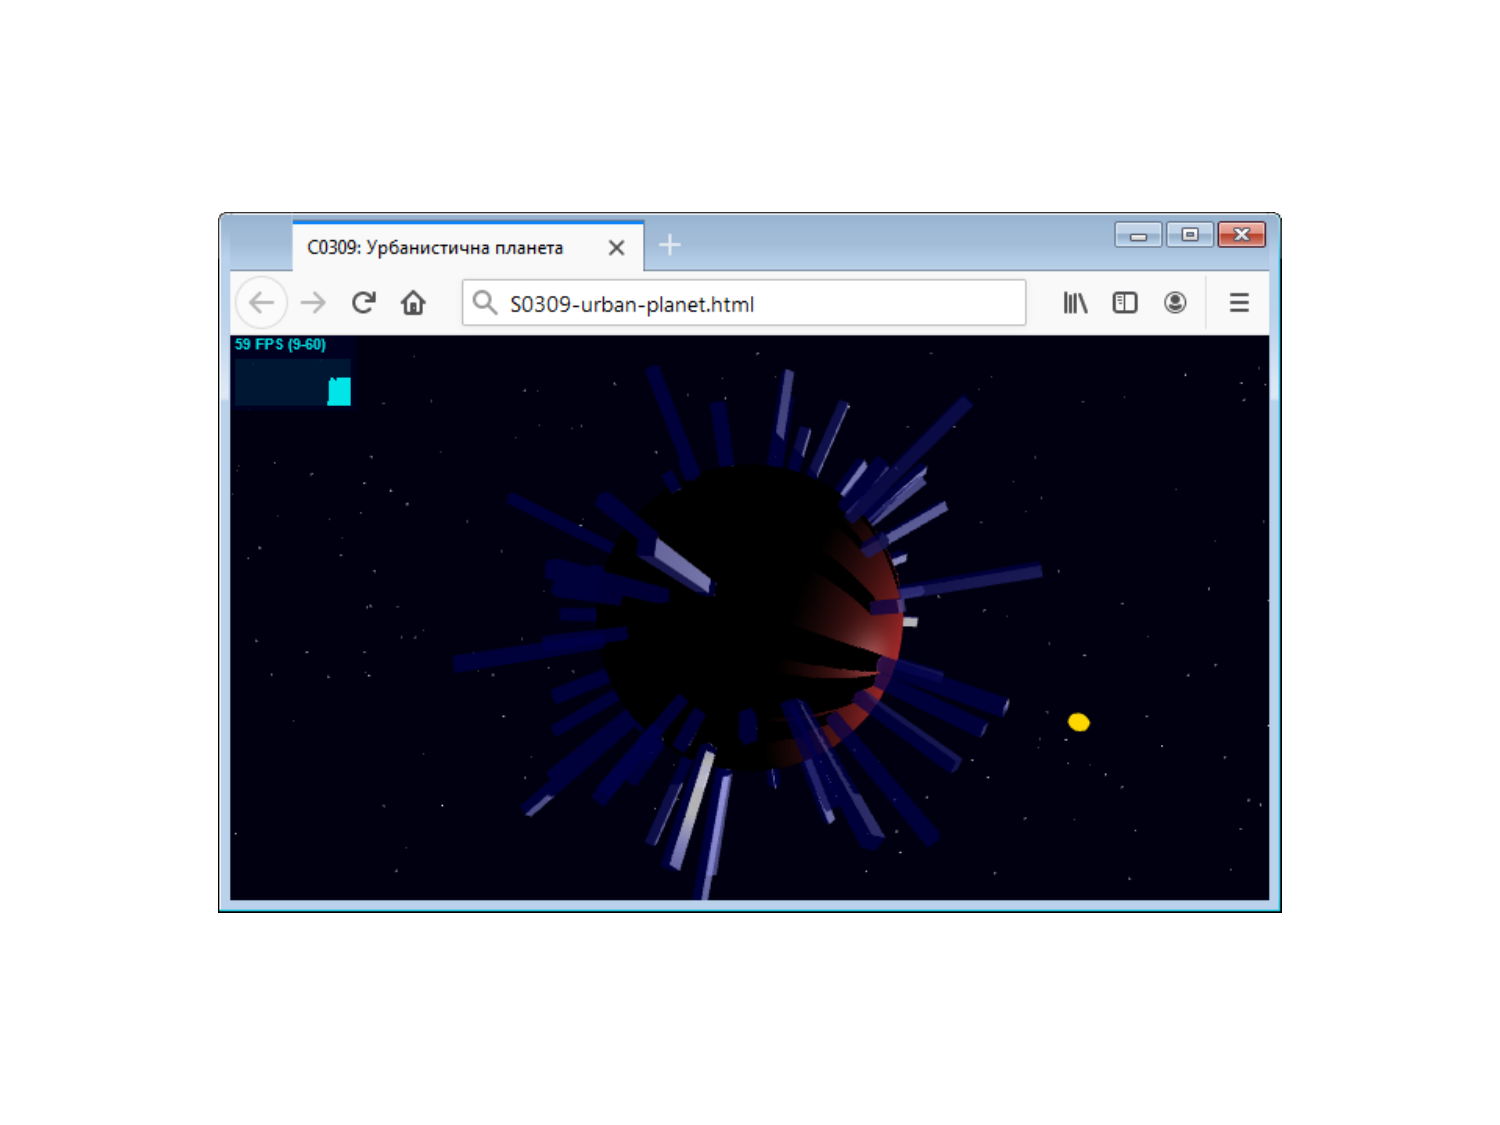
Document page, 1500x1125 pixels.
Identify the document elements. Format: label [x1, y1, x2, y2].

picture [218, 212, 1282, 913]
